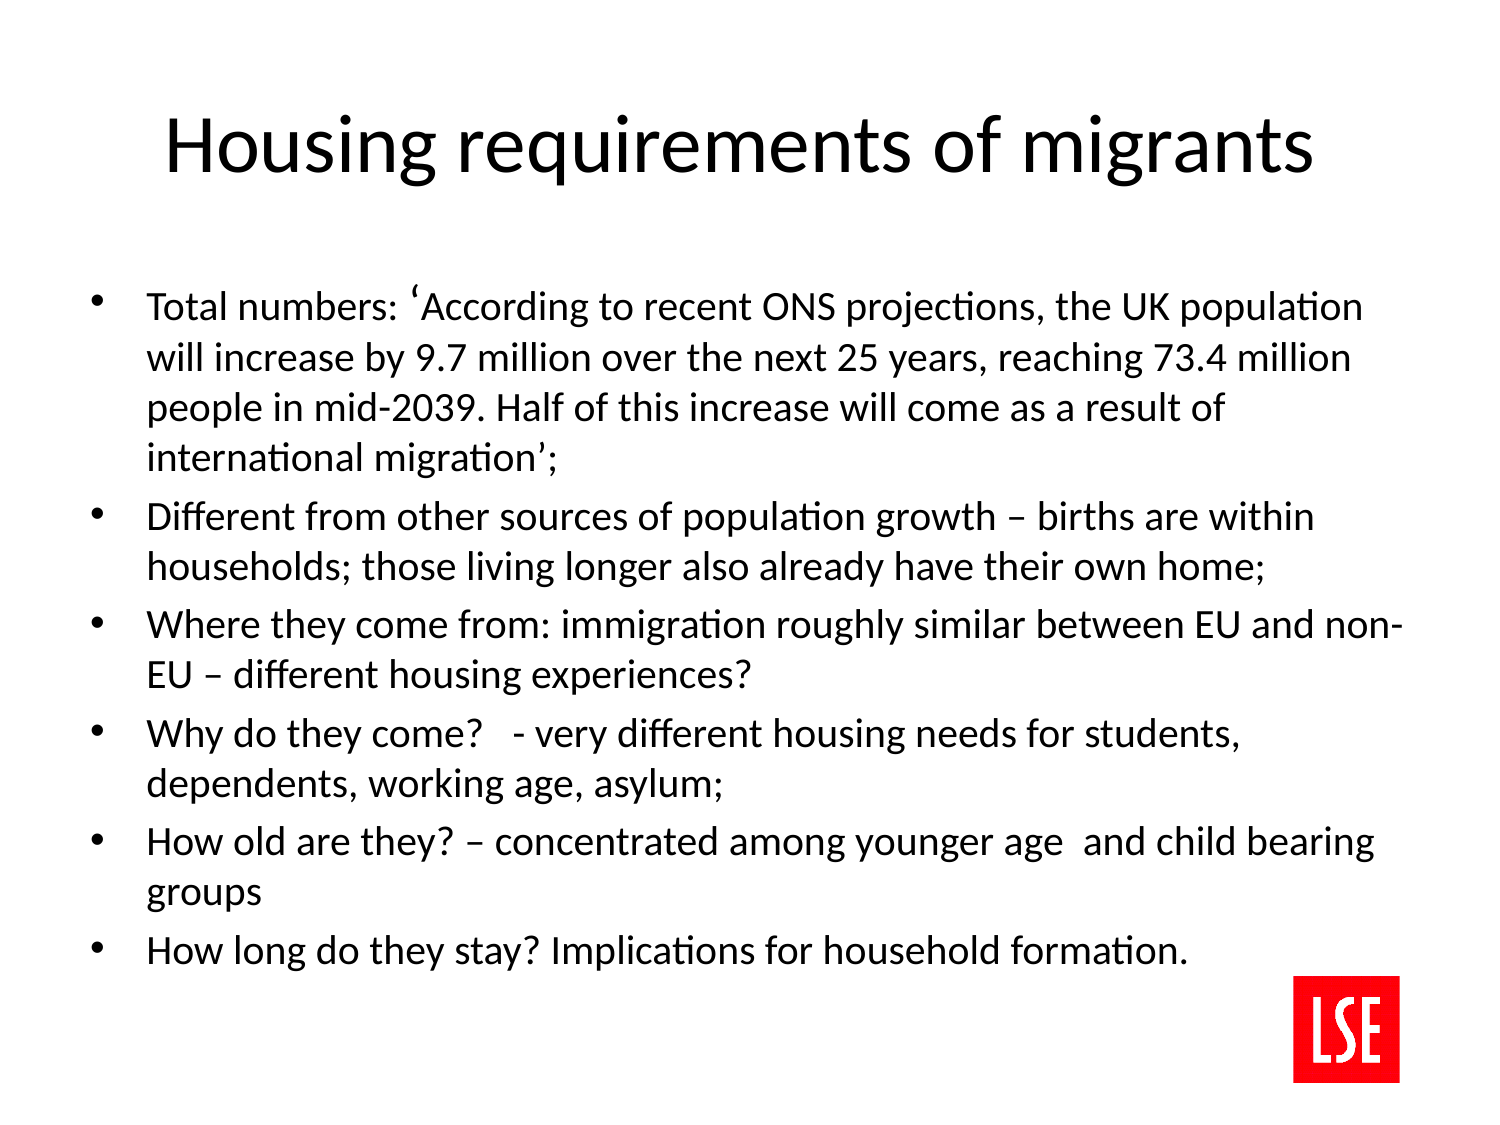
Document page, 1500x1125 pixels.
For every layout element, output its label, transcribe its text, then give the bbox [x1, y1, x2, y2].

list Total numbers: ‘According to recent ONS projections, the UK population will increase by 9.7 million over the next 25 years, reaching 73.4 million people in mid-2039. Half of this increase will come as a result of international migration’; Different from other sources of population growth – births are within households; those living longer also already have their own home; Where they come from: immigration roughly similar between EU and non- EU – different housing experiences? Why do they come? - very different housing needs for students, dependents, working age, asylum; How old are they? – concentrated among younger age and child bearing groups How long do they stay? Implications for household formation. [75, 262, 1425, 1005]
title Housing requirements of migrants [75, 45, 1425, 233]
picture [1293, 975, 1400, 1083]
